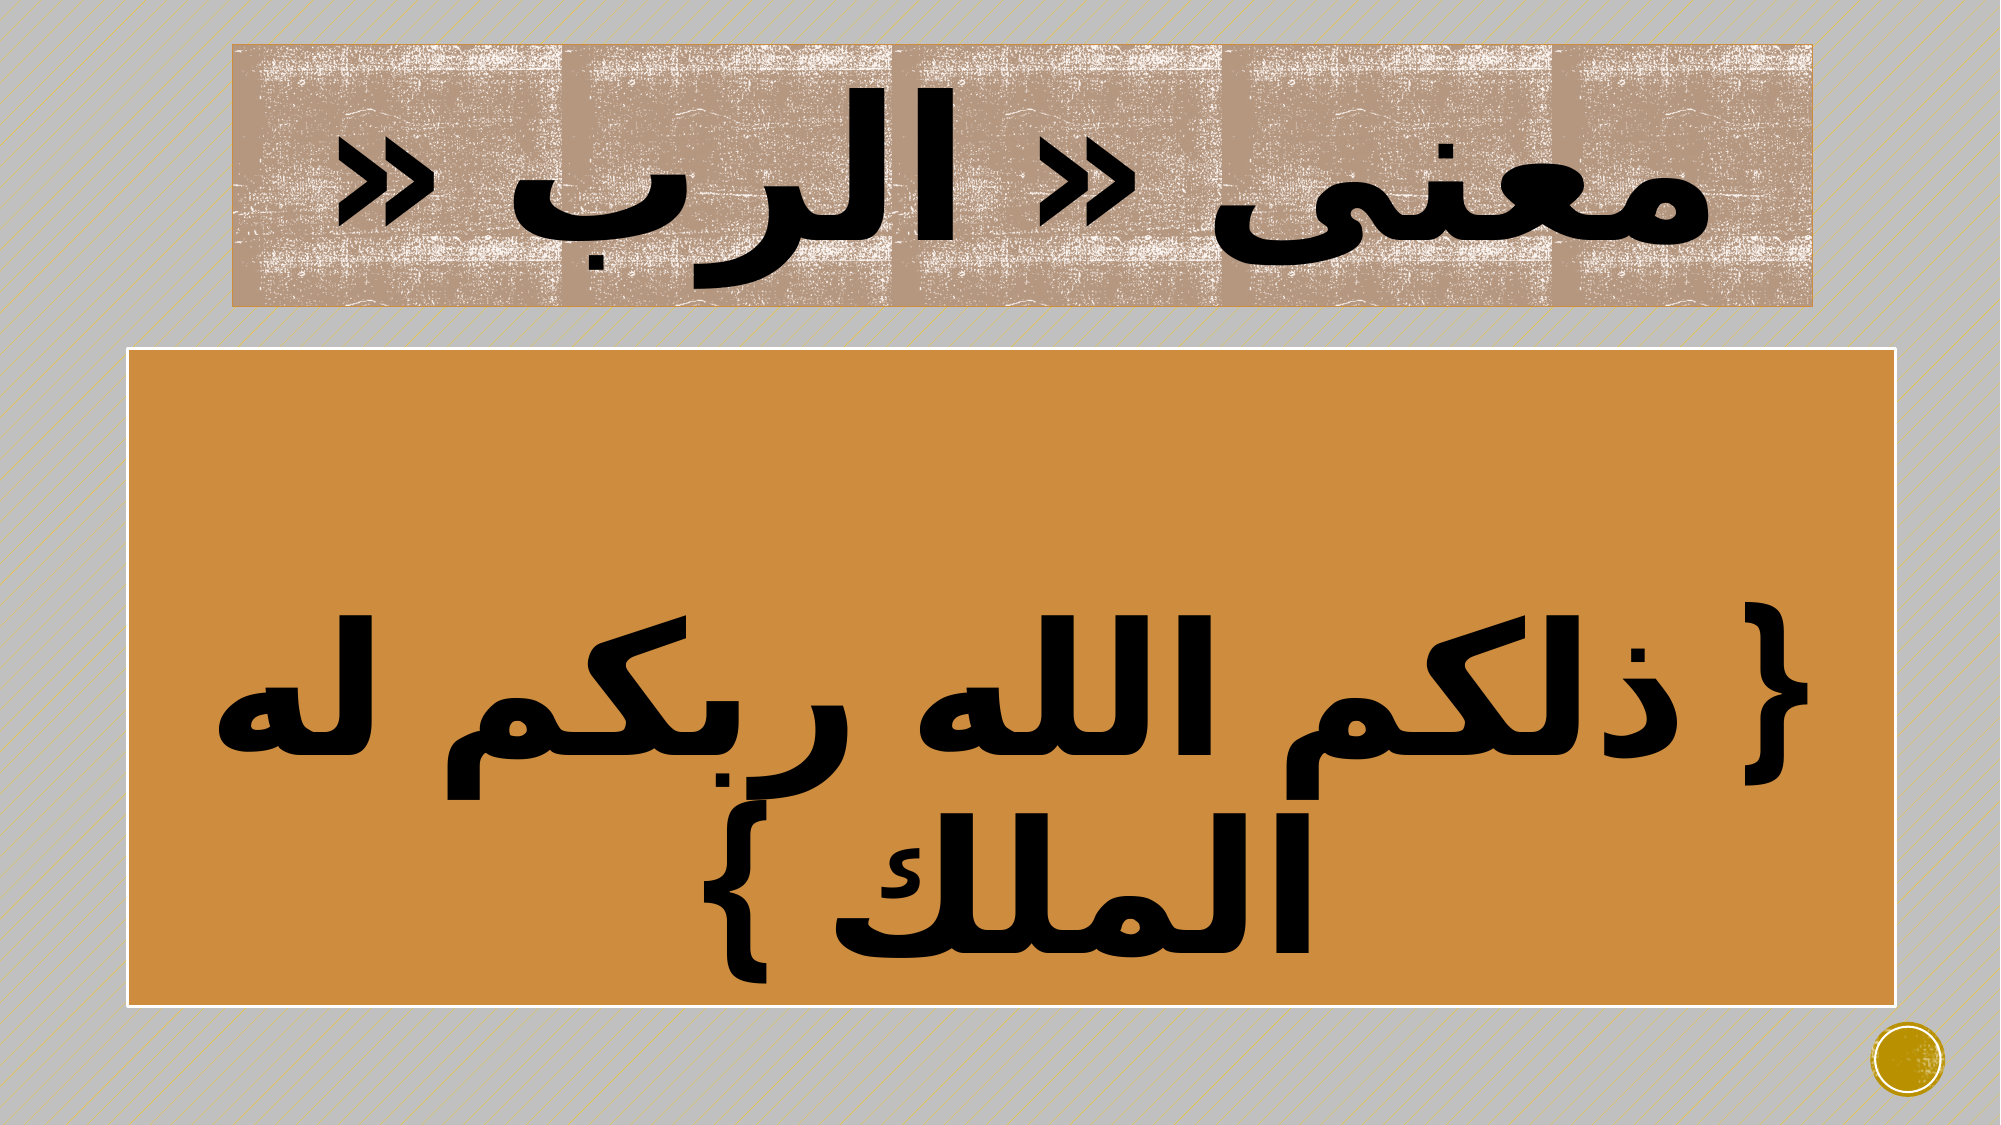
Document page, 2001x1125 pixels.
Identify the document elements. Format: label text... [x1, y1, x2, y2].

title معنى « الرب « [232, 44, 1813, 307]
list { ذلكم الله ربكم له الملك } [126, 347, 1897, 1008]
